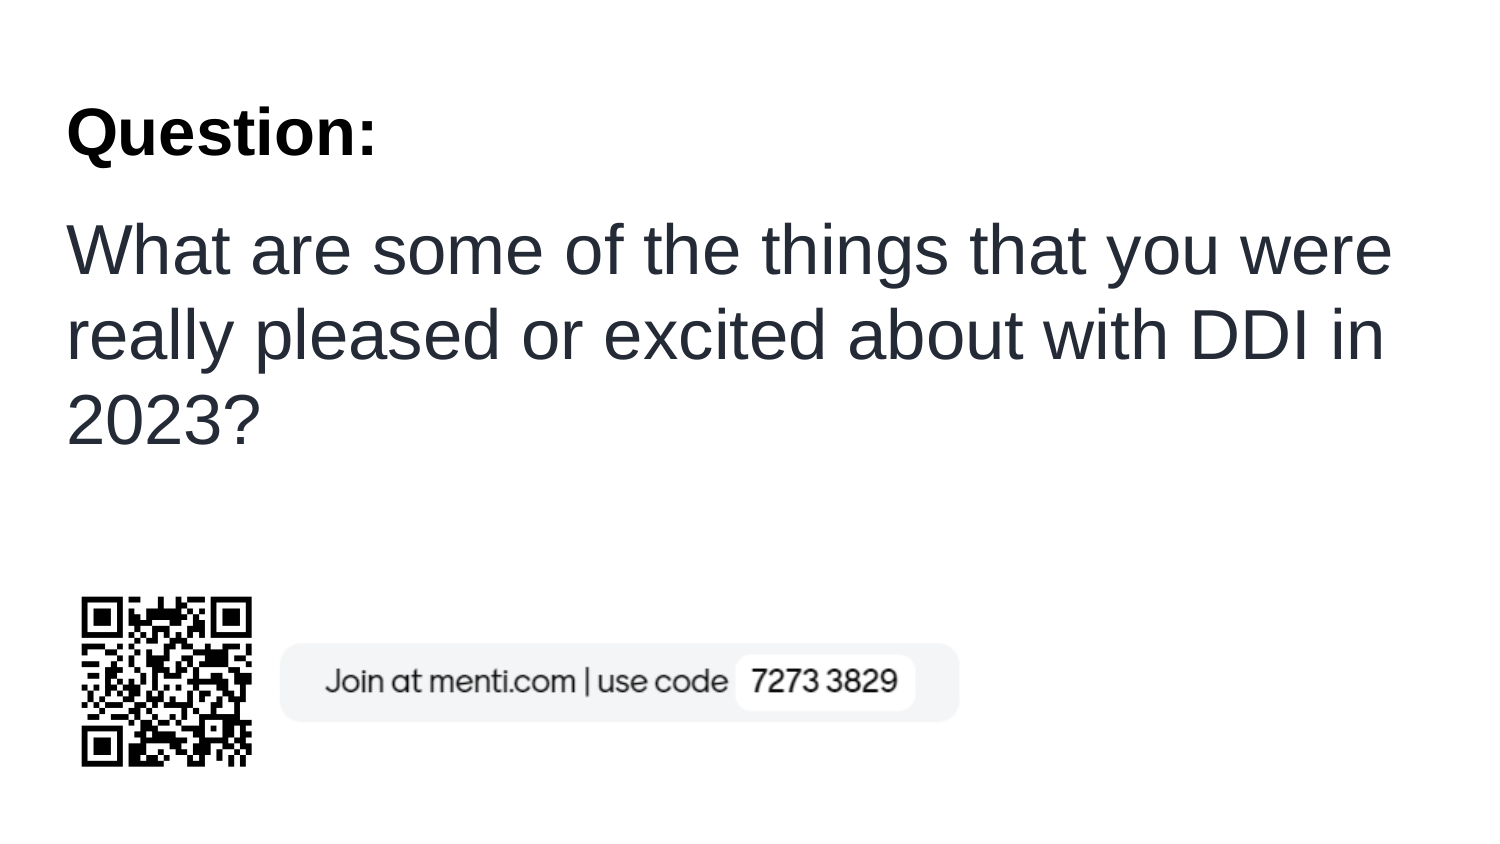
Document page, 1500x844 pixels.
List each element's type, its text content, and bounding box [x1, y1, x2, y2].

title Question: [51, 72, 1449, 167]
picture [58, 572, 966, 790]
list What are some of the things that you were really pleased or excited about with DDI in 2023? [51, 189, 1449, 750]
